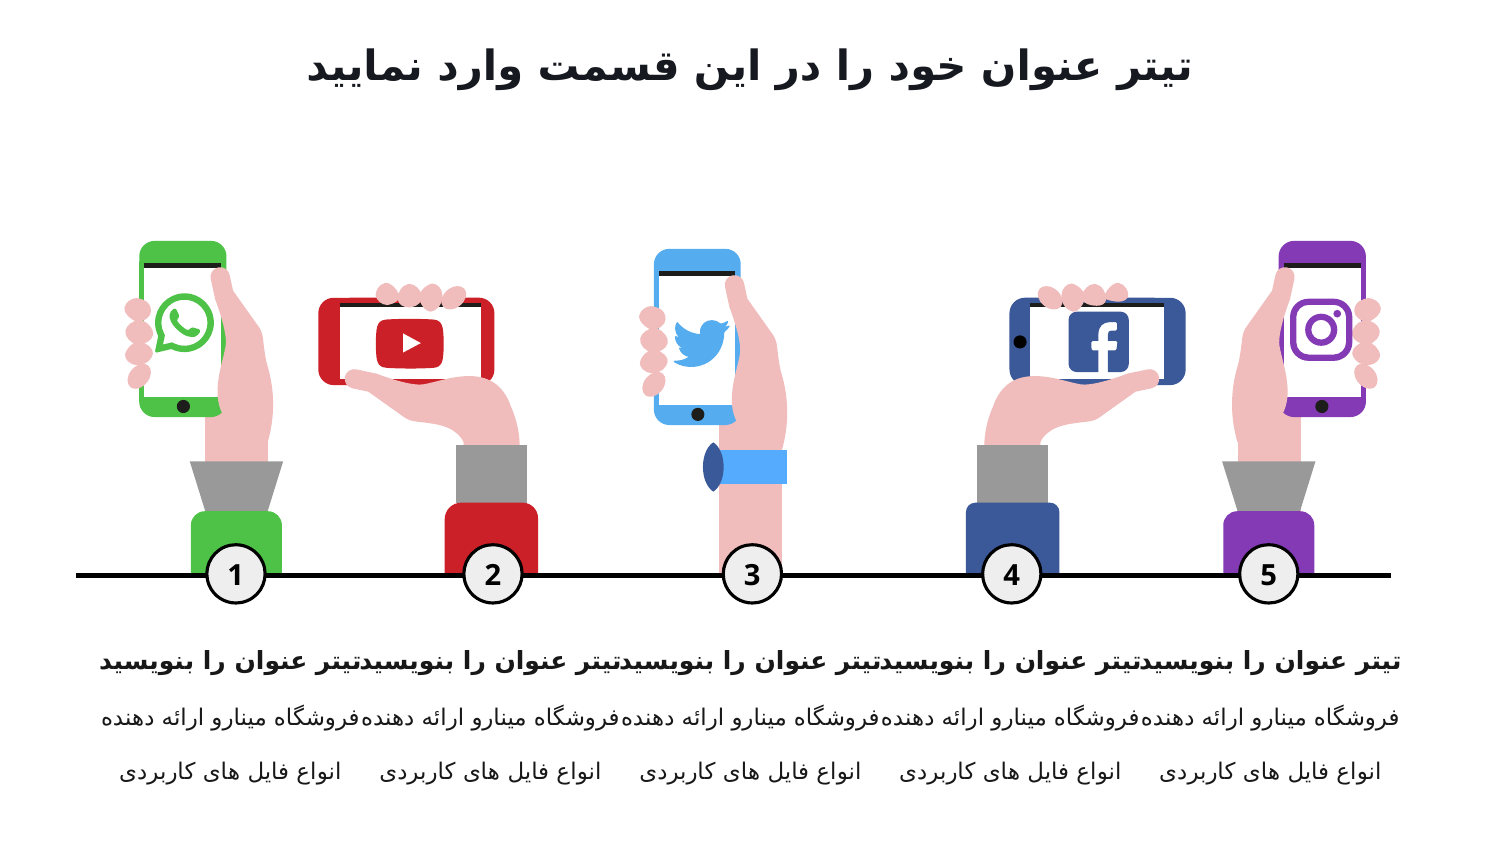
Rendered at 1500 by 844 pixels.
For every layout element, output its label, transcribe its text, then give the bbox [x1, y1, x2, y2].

text_box تیتر عنوان خود را در این قسمت وارد نمایید [0, 6, 1500, 96]
text_box 5 [1242, 586, 1296, 604]
text_box تیتر عنوان را بنویسید فروشگاه مینارو ارائه دهنده انواع فایل های کاربردی [601, 607, 861, 792]
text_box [1221, 240, 1383, 574]
text_box تیتر عنوان را بنویسید فروشگاه مینارو ارائه دهنده انواع فایل های کاربردی [341, 607, 601, 792]
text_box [637, 248, 790, 574]
text_box تیتر عنوان را بنویسید فروشگاه مینارو ارائه دهنده انواع فایل های کاربردی [861, 607, 1121, 792]
text_box تیتر عنوان را بنویسید فروشگاه مینارو ارائه دهنده انواع فایل های کاربردی [81, 607, 341, 792]
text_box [965, 282, 1186, 574]
text_box 4 [985, 586, 1039, 604]
text_box تیتر عنوان را بنویسید فروشگاه مینارو ارائه دهنده انواع فایل های کاربردی [1121, 607, 1420, 792]
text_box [123, 240, 284, 574]
text_box 2 [466, 586, 520, 604]
text_box 3 [725, 586, 779, 604]
text_box 1 [209, 586, 263, 604]
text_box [317, 282, 539, 574]
